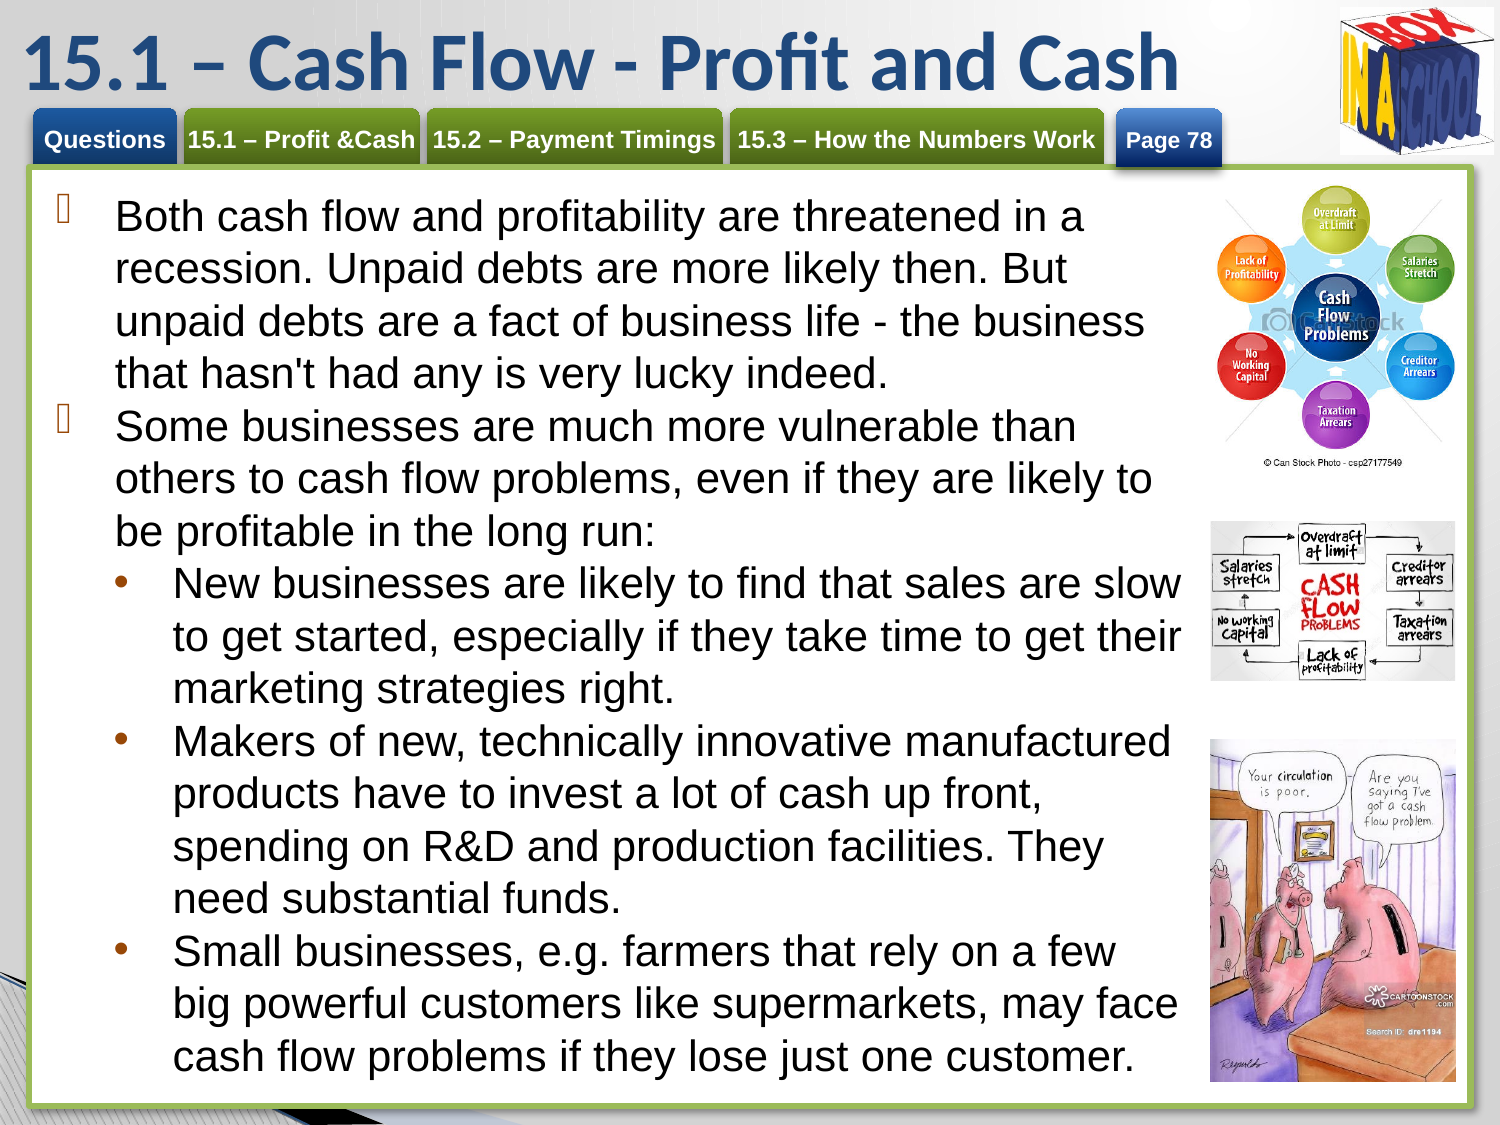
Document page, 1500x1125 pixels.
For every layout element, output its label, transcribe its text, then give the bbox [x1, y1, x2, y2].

picture [1210, 521, 1456, 681]
title 15.1 – Cash Flow - Profit and Cash [5, 11, 1270, 102]
picture [1210, 739, 1456, 1083]
picture [1340, 7, 1495, 155]
picture [1210, 184, 1456, 468]
text_box Both cash flow and profitability are threatened in a recession. Unpaid debts are more likely then. But unpaid debts are a fact of business life - the business that hasn't had any is very lucky indeed. Some businesses are much more vulnerable than others to cash flow problems, even if they are likely to be profitable in the long run: New businesses are likely to find that sales are slow to get started, especially if they take time to get their marketing strategies right. Makers of new, technically innovative manufactured products have to invest a lot of cash up front, spending on R&D and production facilities. They need substantial funds. Small businesses, e.g. farmers that rely on a few big powerful customers like supermarkets, may face cash flow problems if they lose just one customer. [41, 179, 1199, 1088]
text_box Page 78 [1116, 108, 1223, 168]
picture [281, 1114, 303, 1125]
